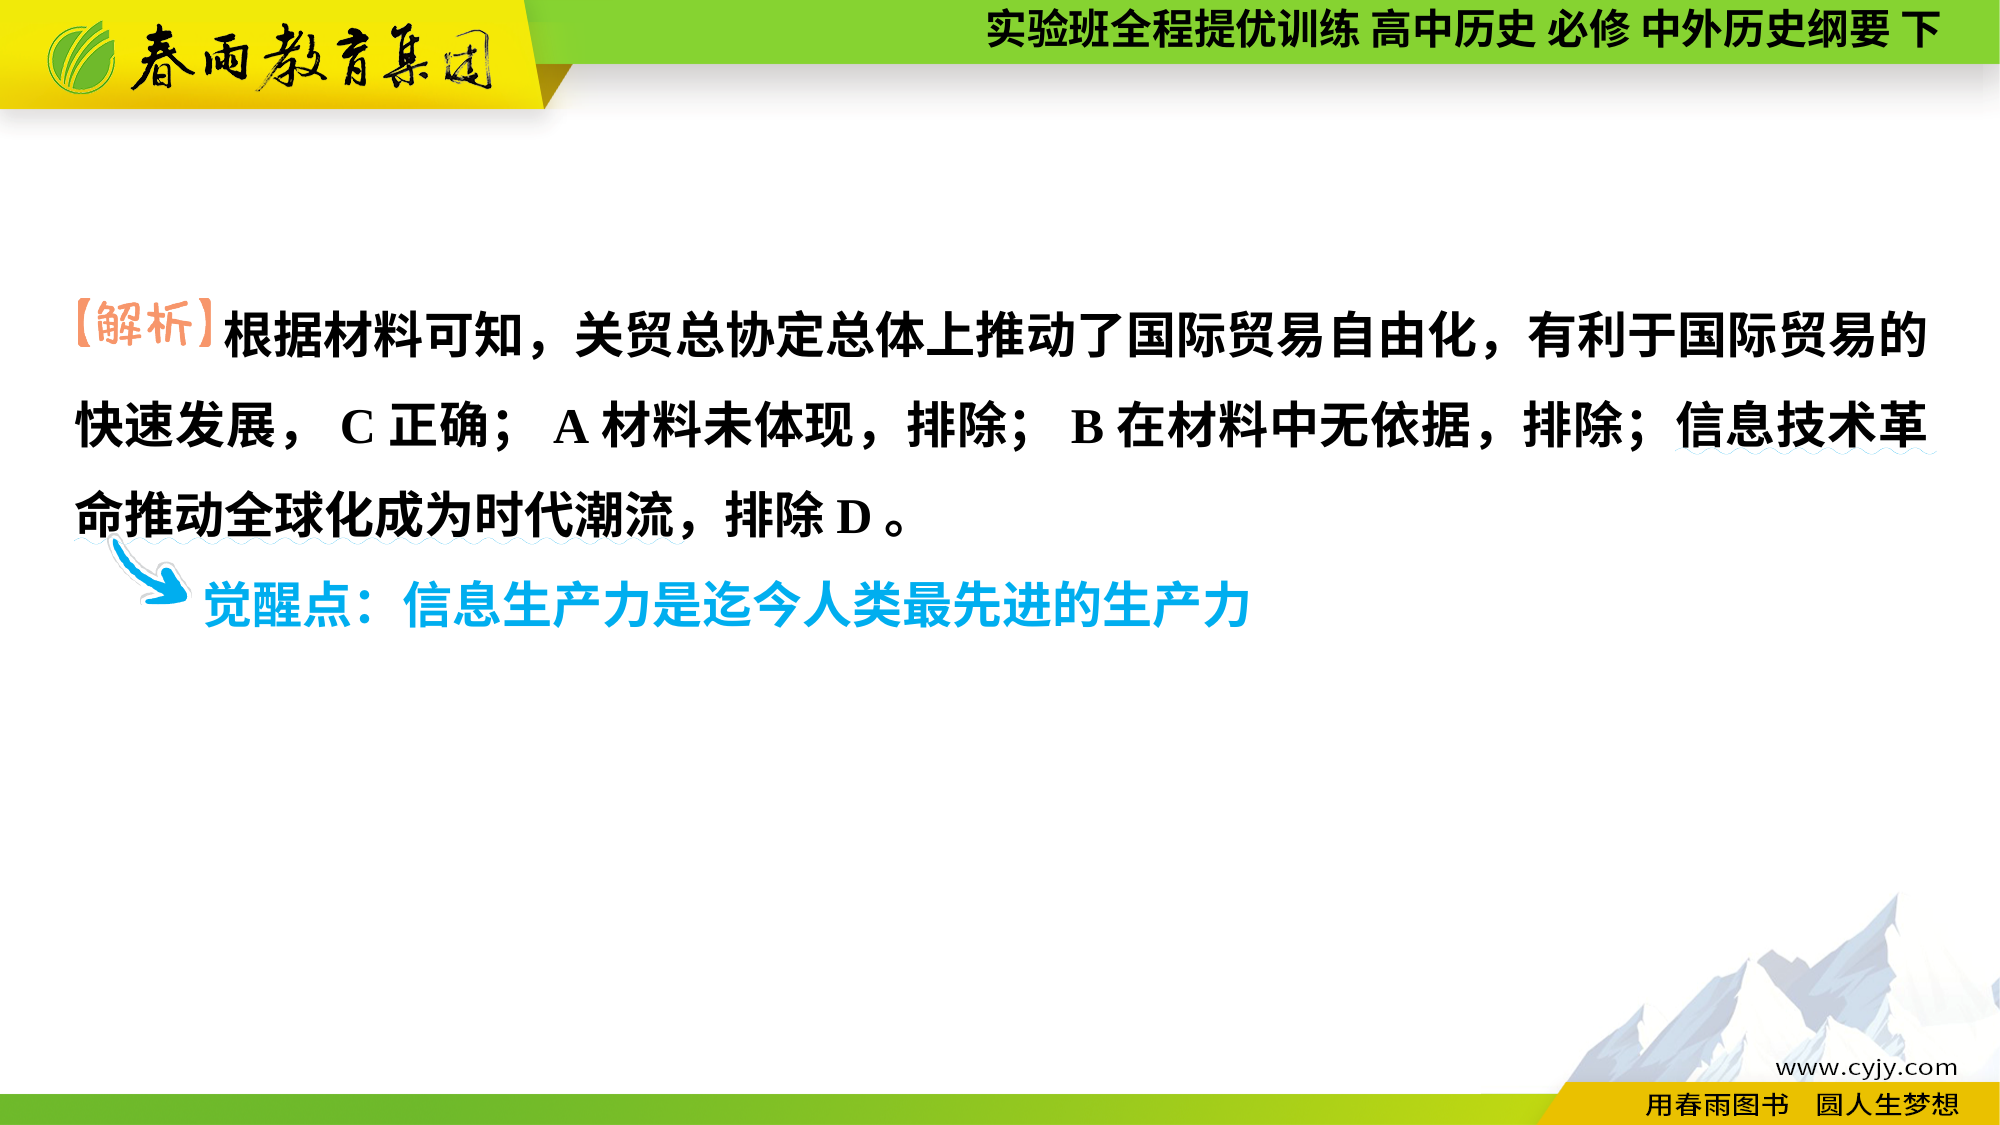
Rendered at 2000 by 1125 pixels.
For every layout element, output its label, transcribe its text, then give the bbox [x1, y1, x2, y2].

picture [0, 0, 2000, 1125]
list 根据材料可知，关贸总协定总体上推动了国际贸易自由化，有利于国际贸易的快速发展，C正确；A材料未体现，排除；B在材料中无依据，排除；信息技术革命推动全球化成为时代潮流，排除D。 觉醒点：信息生产力是迄今人类最先进的生产力 [59, 266, 1944, 634]
